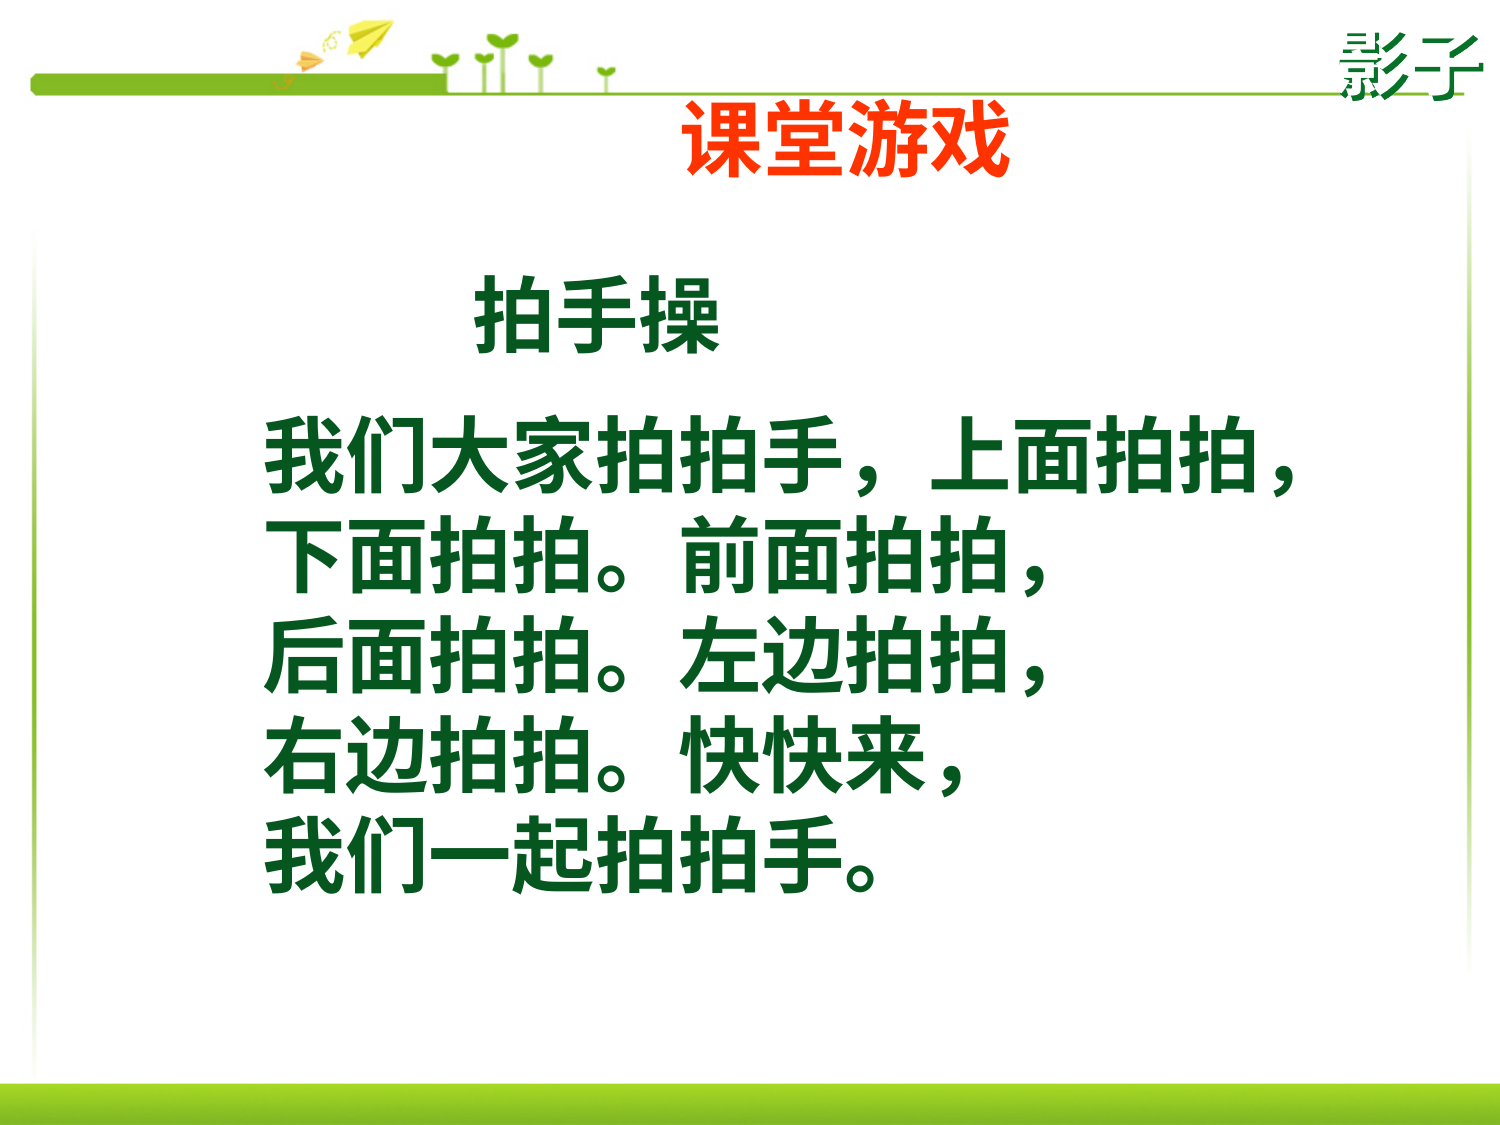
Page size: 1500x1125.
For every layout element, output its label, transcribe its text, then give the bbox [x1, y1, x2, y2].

picture [0, 0, 1500, 1125]
text_box 课堂游戏 [664, 79, 1028, 194]
text_box 影子 [1317, 7, 1498, 112]
text_box 拍手操 我们大家拍拍手，上面拍拍， 下面拍拍。前面拍拍， 后面拍拍。左边拍拍， 右边拍拍。快快来， 我们一起拍拍手。 [247, 255, 1500, 911]
